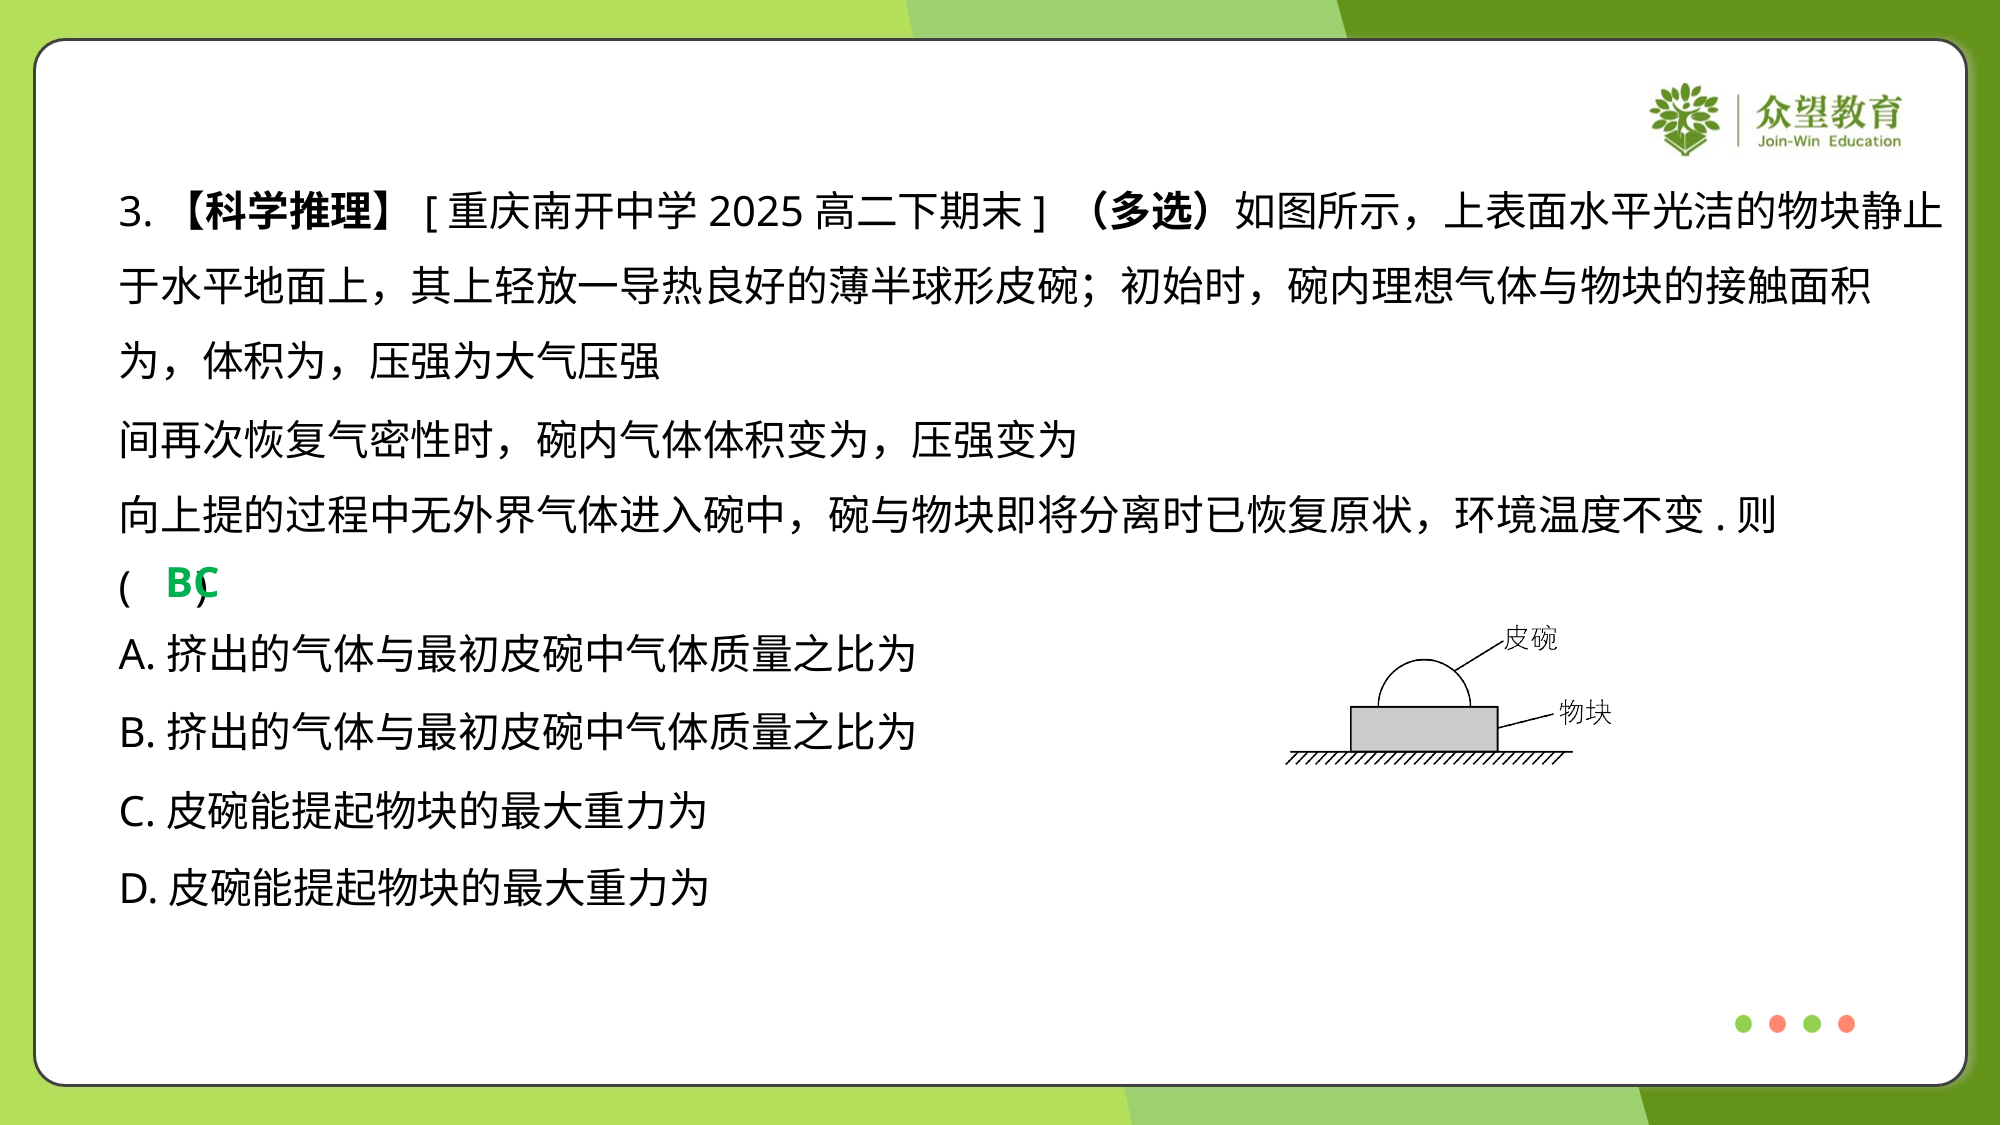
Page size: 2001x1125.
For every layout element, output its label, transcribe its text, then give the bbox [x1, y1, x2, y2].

text_box BC [149, 535, 236, 600]
picture [0, 0, 2000, 1125]
